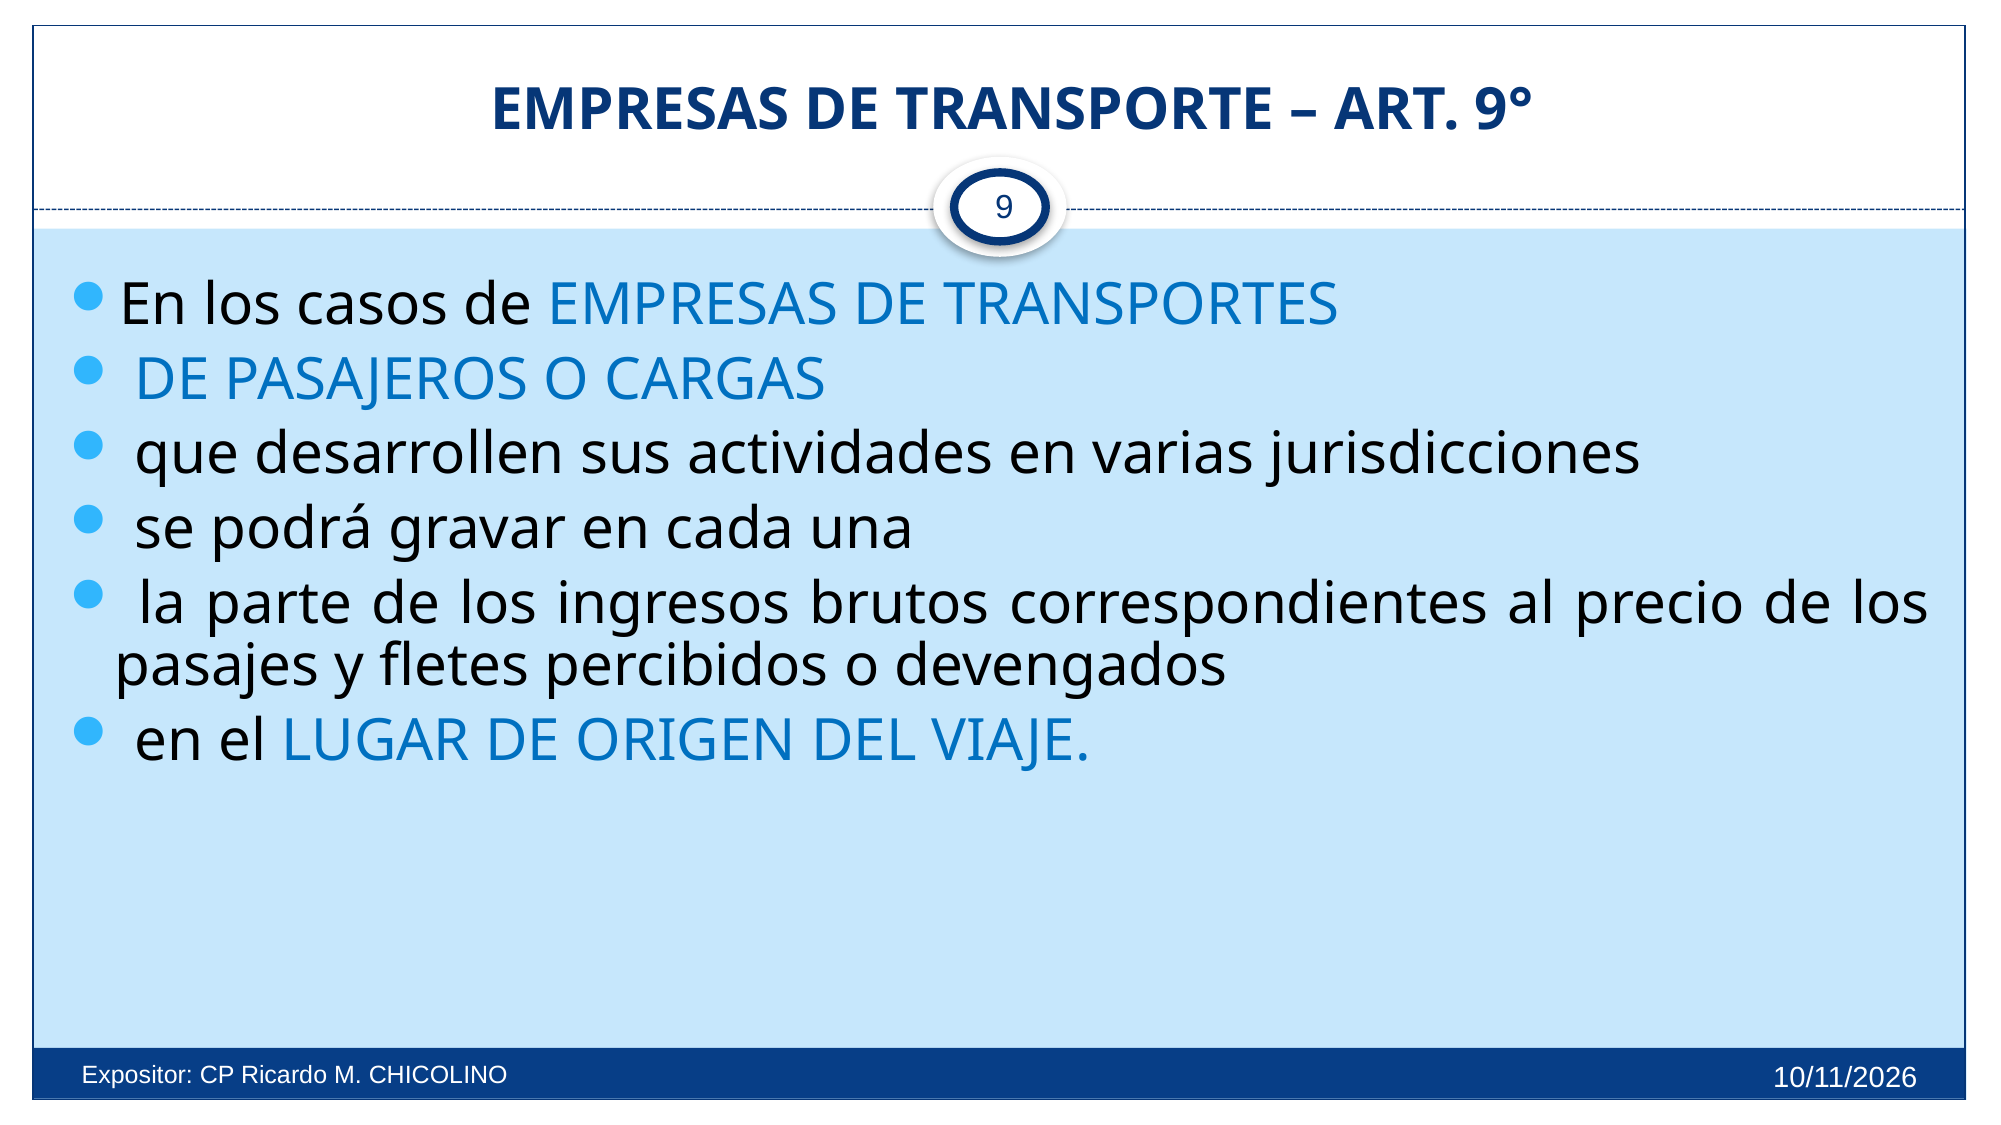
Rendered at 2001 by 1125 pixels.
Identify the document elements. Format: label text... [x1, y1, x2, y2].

slide_number 9 [954, 168, 1055, 241]
title EMPRESAS DE TRANSPORTE – ART. 9° [137, 42, 1886, 149]
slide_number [1266, 1050, 1933, 1111]
list En los casos de EMPRESAS DE TRANSPORTES DE PASAJEROS O CARGAS que desarrollen sus actividades en varias jurisdicciones se podrá gravar en cada una la parte de los ingresos brutos correspondientes al precio de los pasajes y fletes percibidos o devengados en el LUGAR DE ORIGEN DEL VIAJE. [55, 267, 1945, 1005]
footer Expositor: CP Ricardo M. CHICOLINO [66, 1051, 850, 1112]
